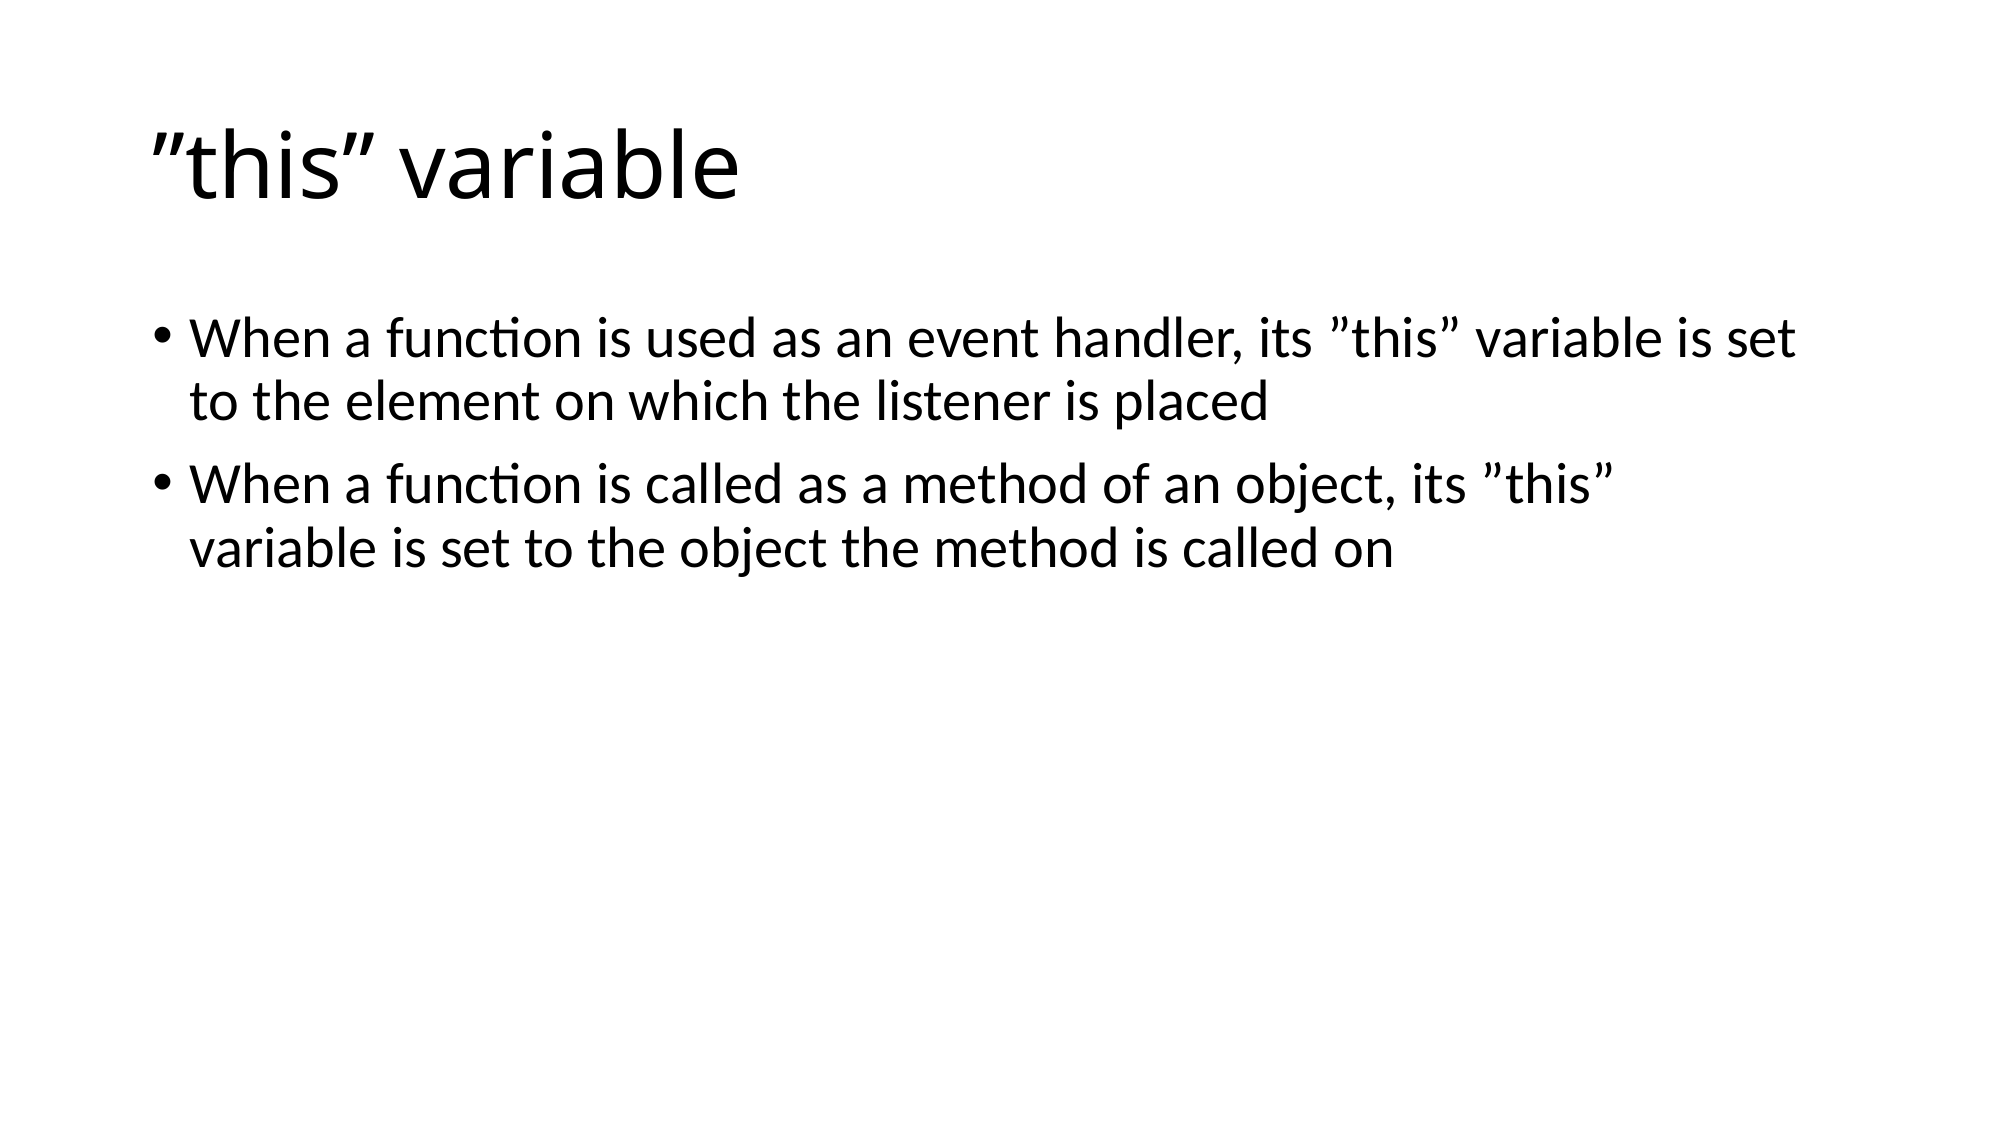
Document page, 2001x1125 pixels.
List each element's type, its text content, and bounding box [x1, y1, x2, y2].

list When a function is used as an event handler, its ”this” variable is set to the element on which the listener is placed When a function is called as a method of an object, its ”this” variable is set to the object the method is called on [137, 299, 1863, 1014]
title ”this” variable [137, 59, 1863, 278]
